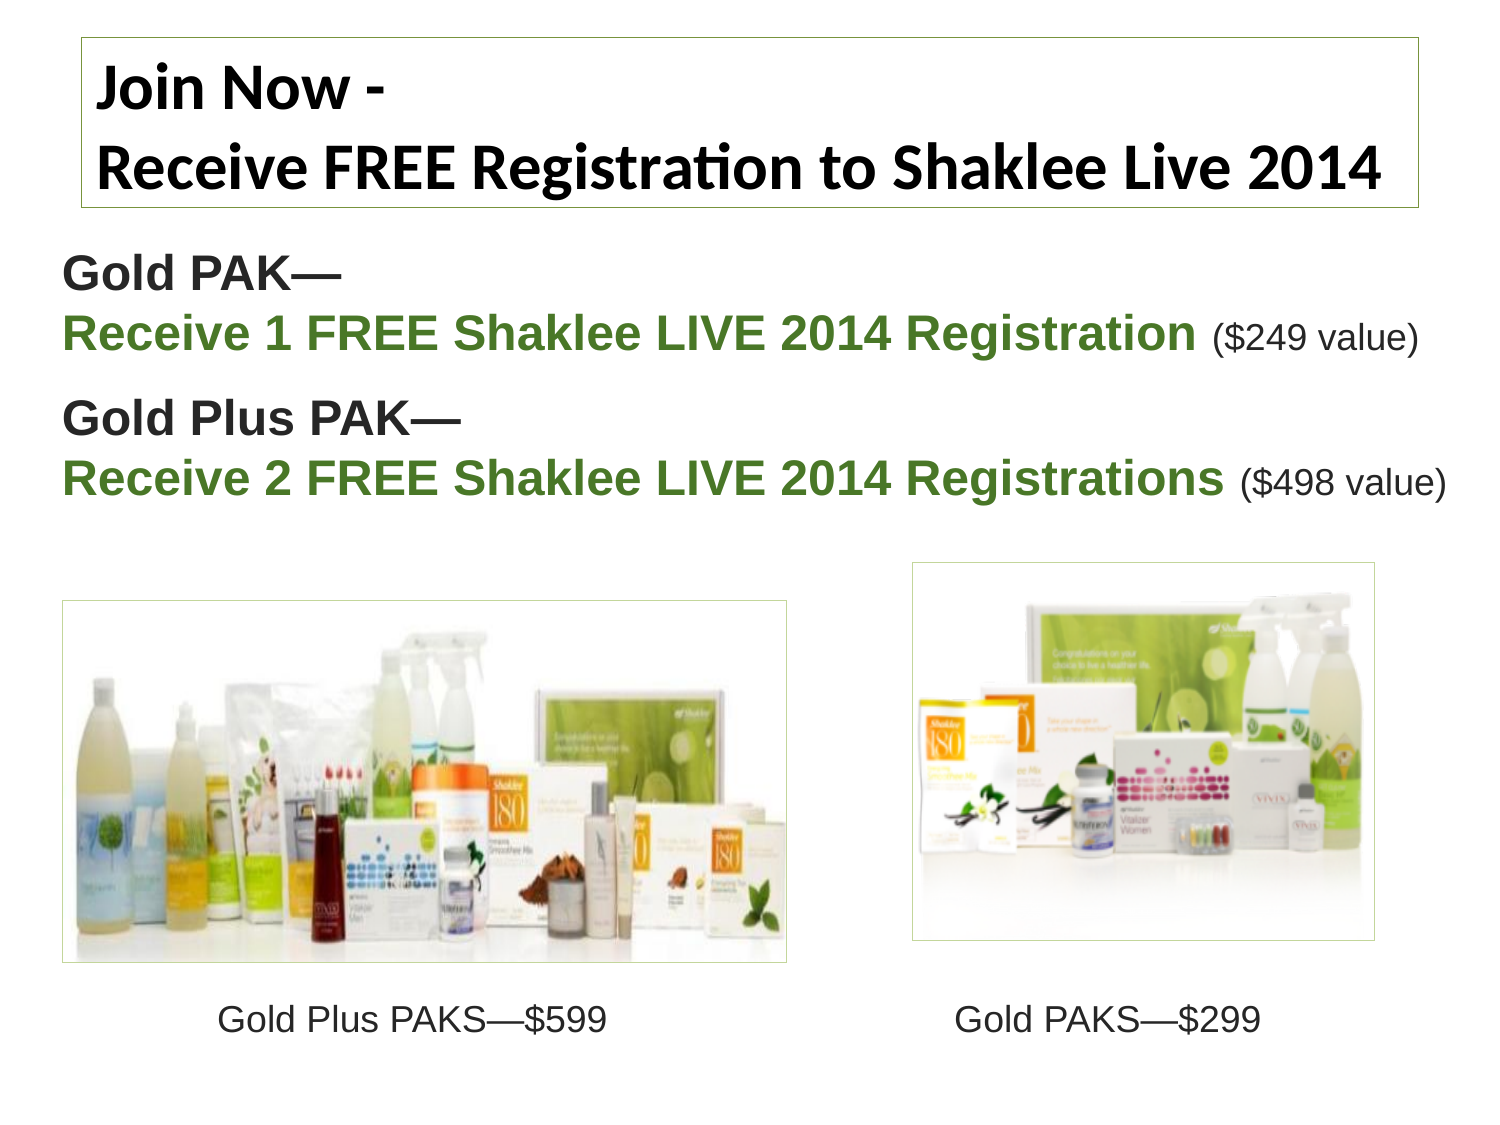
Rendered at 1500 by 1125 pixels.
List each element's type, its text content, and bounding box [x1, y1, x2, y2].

picture [62, 599, 787, 963]
text_box Gold Plus PAKS—$599 [202, 987, 623, 1048]
picture [912, 562, 1376, 941]
text_box Gold PAKS—$299 [939, 987, 1277, 1048]
title Join Now - Receive FREE Registration to Shaklee Live 2014 [81, 37, 1419, 208]
text_box Gold PAK— Receive 1 FREE Shaklee LIVE 2014 Registration ($249 value) Gold Plus PAK— Receive 2 FREE Shaklee LIVE 2014 Registrations ($498 value) [47, 232, 1487, 558]
